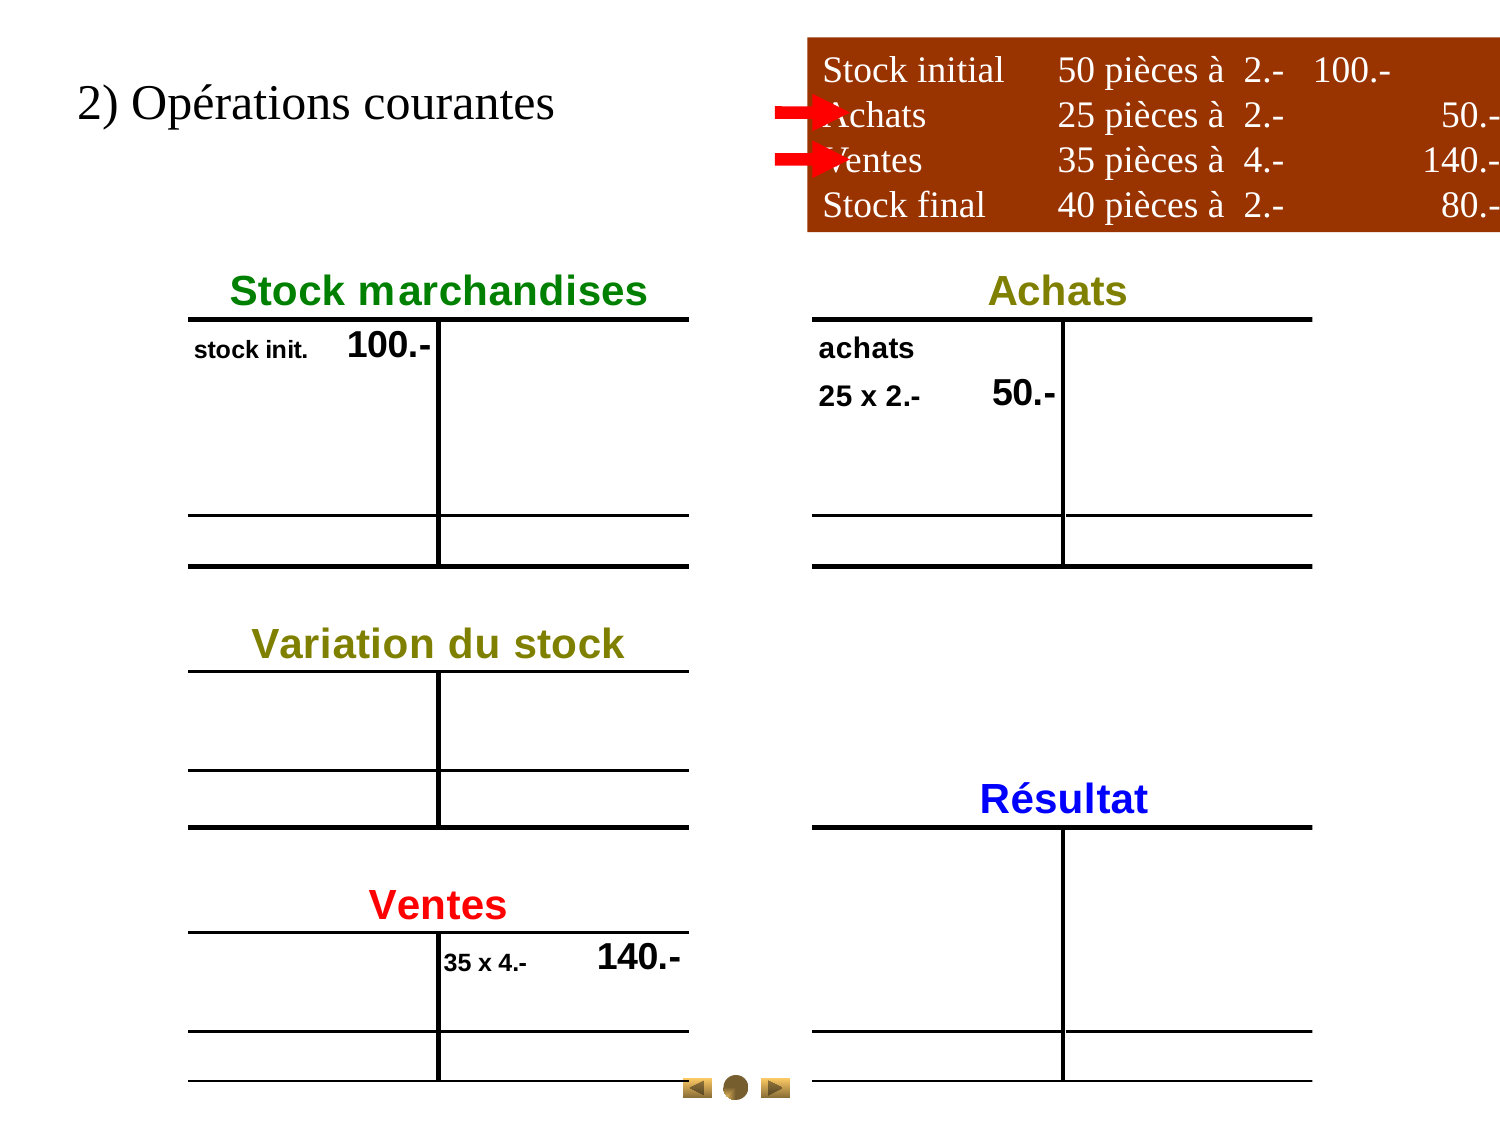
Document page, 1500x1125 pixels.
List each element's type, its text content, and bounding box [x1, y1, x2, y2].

text_box Stock initial 50 pièces à 2.- 100.- Achats 25 pièces à 2.- 50.- Ventes 35 pièces à 4.- 140.- Stock final 40 pièces à 2.- 80.- [807, 37, 1500, 233]
text_box [774, 106, 850, 119]
text_box [774, 153, 850, 166]
text_box 2) Opérations courantes [62, 62, 571, 138]
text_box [187, 262, 1314, 1083]
